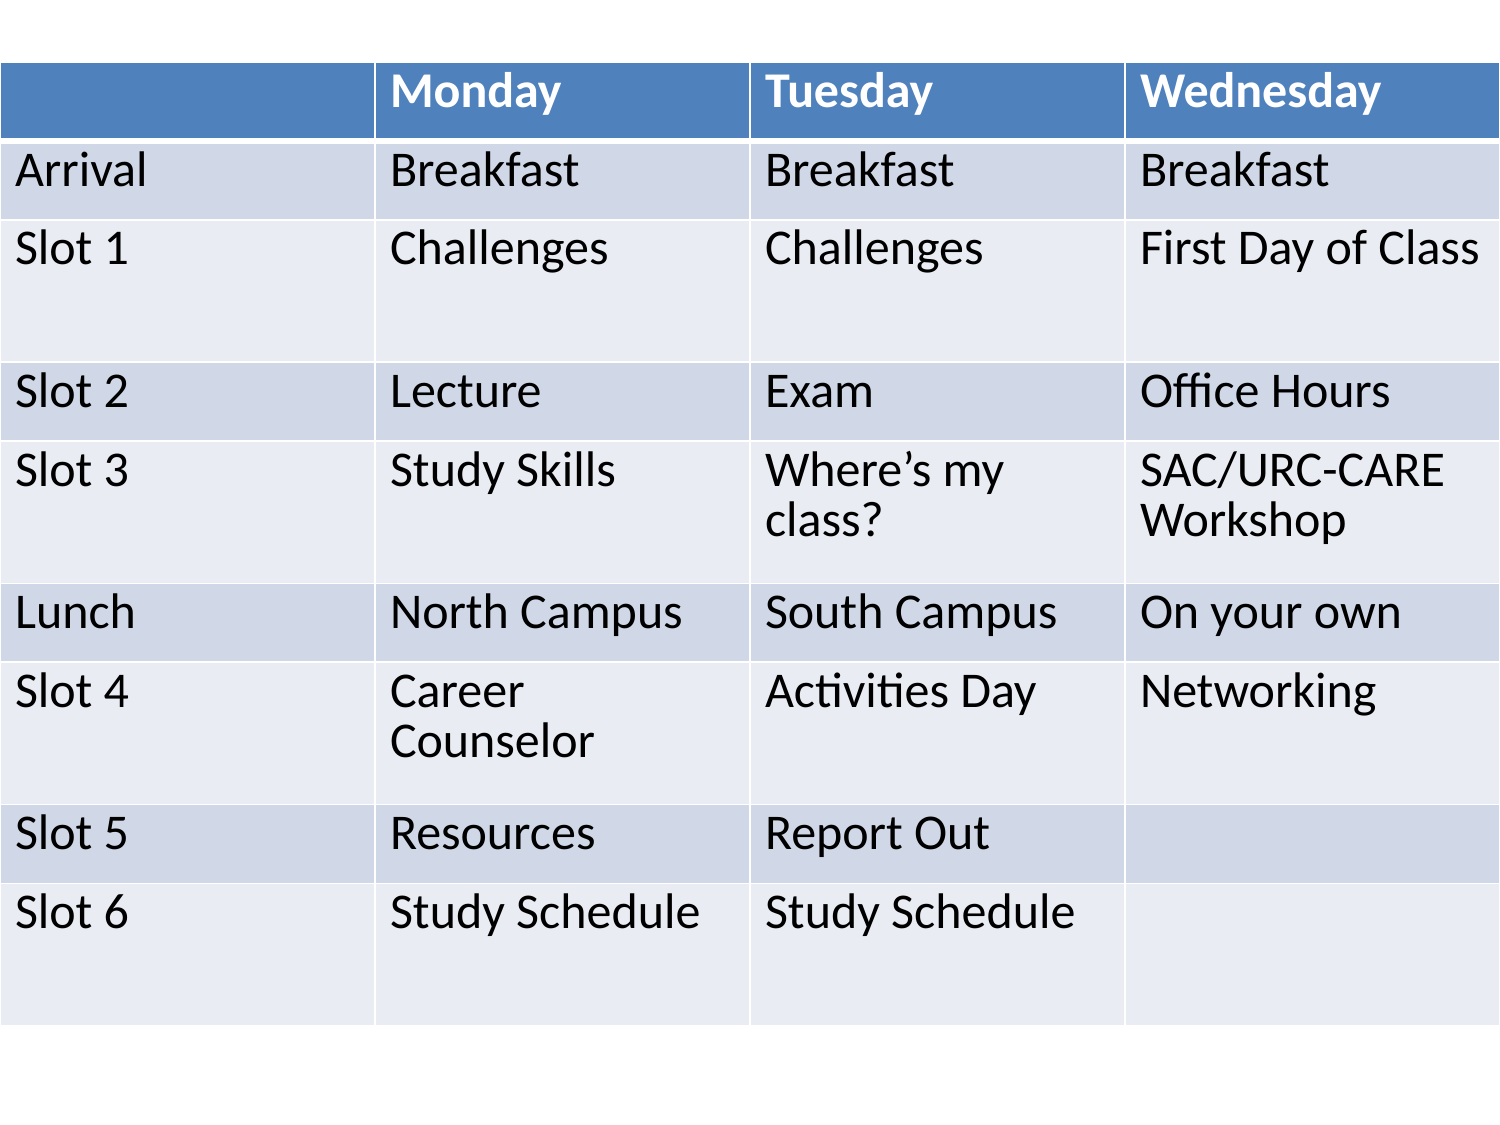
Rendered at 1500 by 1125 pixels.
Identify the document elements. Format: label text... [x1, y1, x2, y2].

table_header Wednesday [1126, 63, 1499, 138]
table_cell Lecture [376, 363, 749, 440]
table_cell Breakfast [376, 144, 749, 219]
table_cell Exam [751, 363, 1124, 440]
table_cell South Campus [751, 584, 1124, 661]
table_cell Slot 2 [1, 363, 374, 440]
table_cell Where’s my class? [751, 442, 1124, 583]
table_cell Study Schedule [376, 884, 749, 1025]
table_cell Study Skills [376, 442, 749, 583]
table_cell Study Schedule [751, 884, 1124, 1025]
table_cell Lunch [1, 584, 374, 661]
table_header Monday [376, 63, 749, 138]
table_cell Breakfast [751, 144, 1124, 219]
table_cell Slot 1 [1, 221, 374, 361]
table_cell SAC/URC-CARE Workshop [1126, 442, 1499, 583]
table_header [1, 63, 374, 138]
table_cell Challenges [376, 221, 749, 361]
table_cell Activities Day [751, 663, 1124, 804]
table_cell On your own [1126, 584, 1499, 661]
table_cell Slot 3 [1, 442, 374, 583]
table_cell First Day of Class [1126, 221, 1499, 361]
table_cell North Campus [376, 584, 749, 661]
table_cell Slot 6 [1, 884, 374, 1025]
table_header Tuesday [751, 63, 1124, 138]
table_cell [1126, 884, 1499, 1025]
table_cell [1126, 805, 1499, 883]
table_cell Resources [376, 805, 749, 883]
table_cell Challenges [751, 221, 1124, 361]
table_cell Arrival [1, 144, 374, 219]
table_cell Office Hours [1126, 363, 1499, 440]
table_cell Networking [1126, 663, 1499, 804]
table_cell Slot 5 [1, 805, 374, 883]
table_cell Career Counselor [376, 663, 749, 804]
table_cell Breakfast [1126, 144, 1499, 219]
table_cell Slot 4 [1, 663, 374, 804]
table_cell Report Out [751, 805, 1124, 883]
